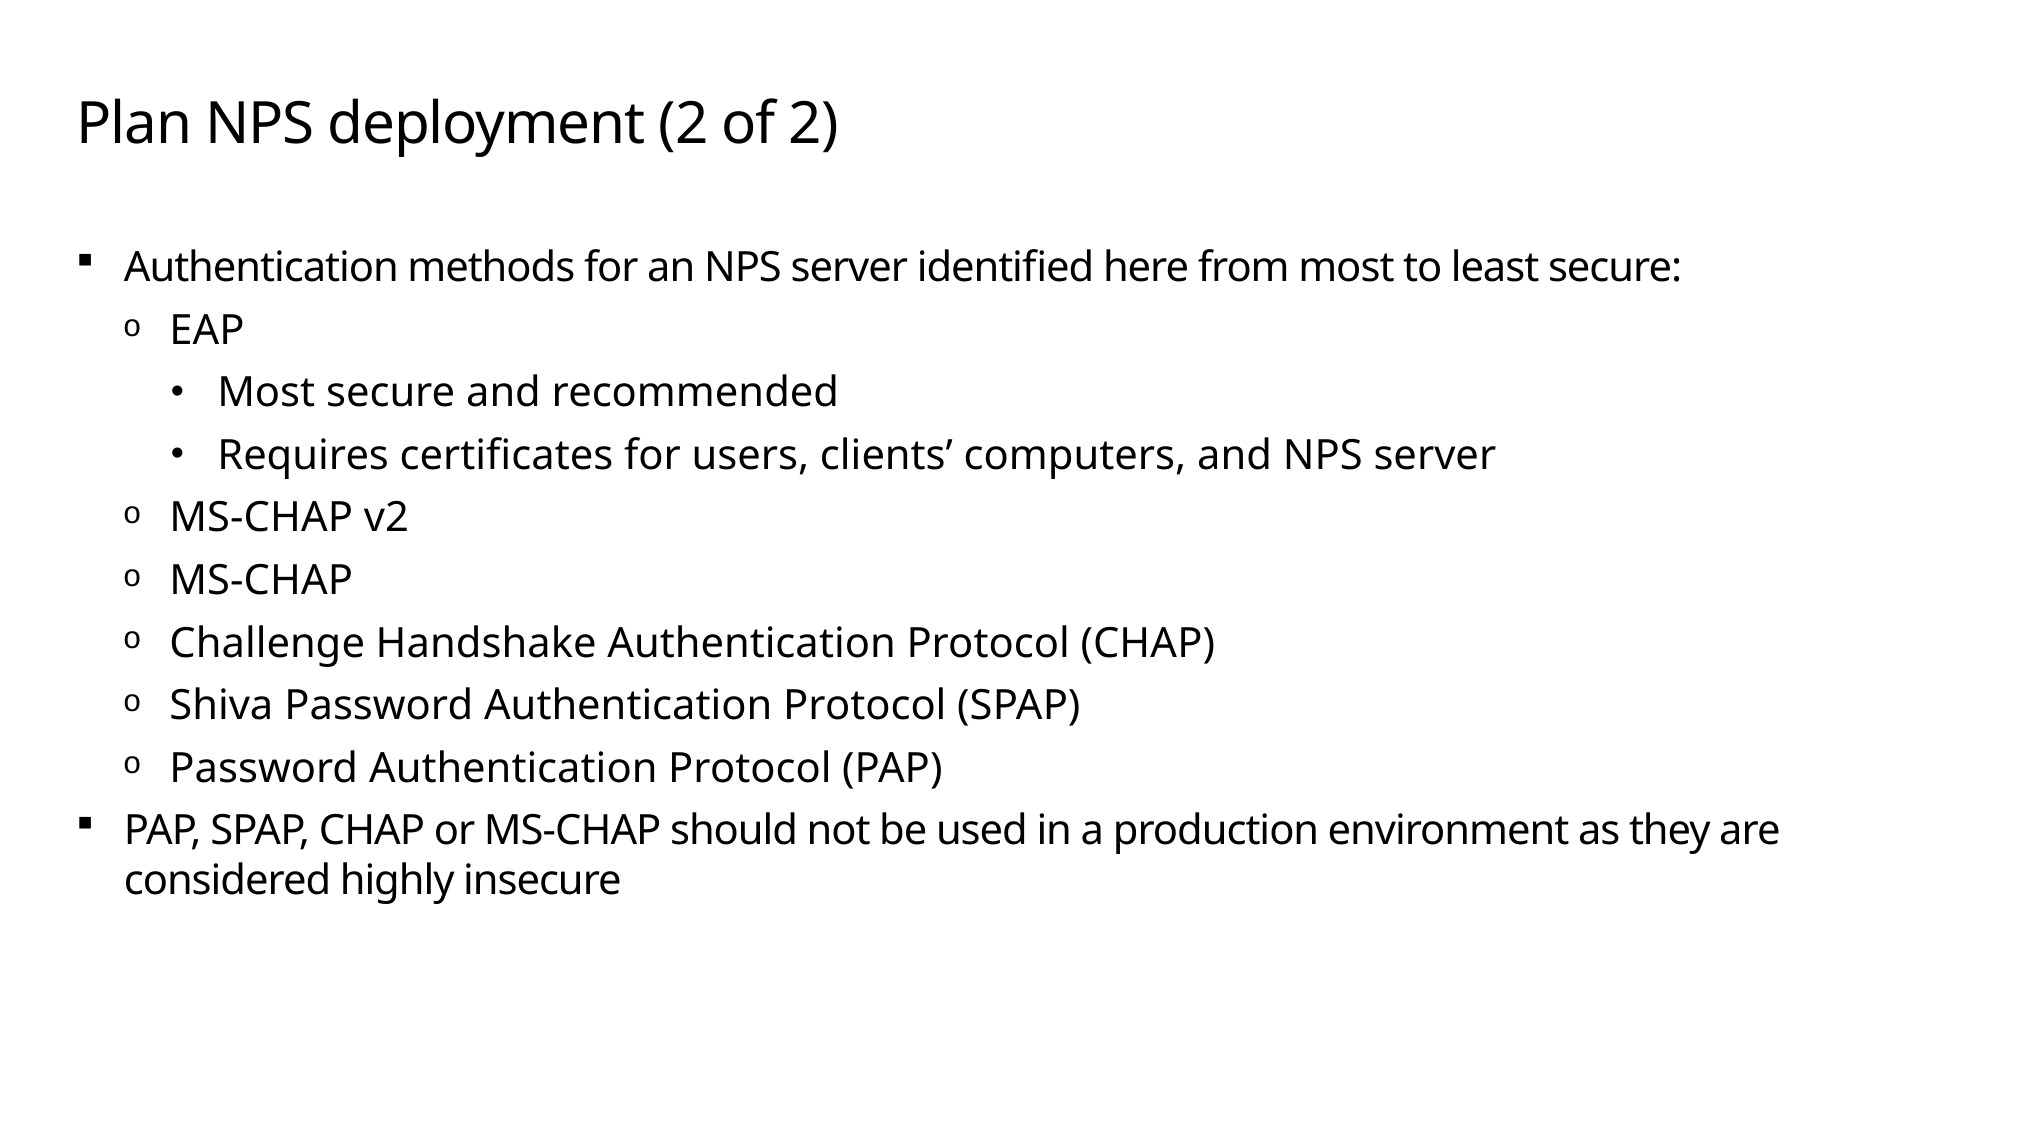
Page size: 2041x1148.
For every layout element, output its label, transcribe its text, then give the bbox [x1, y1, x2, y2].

title Plan NPS deployment (2 of 2) [76, 93, 1968, 161]
list Authentication methods for an NPS server identified here from most to least secure: EAP Most secure and recommended Requires certificates for users, clients’ computers, and NPS server MS-CHAP v2 MS-CHAP Challenge Handshake Authentication Protocol (CHAP) Shiva Password Authentication Protocol (SPAP) Password Authentication Protocol (PAP) PAP, SPAP, CHAP or MS-CHAP should not be used in a production environment as they are considered highly insecure [76, 240, 1970, 1074]
